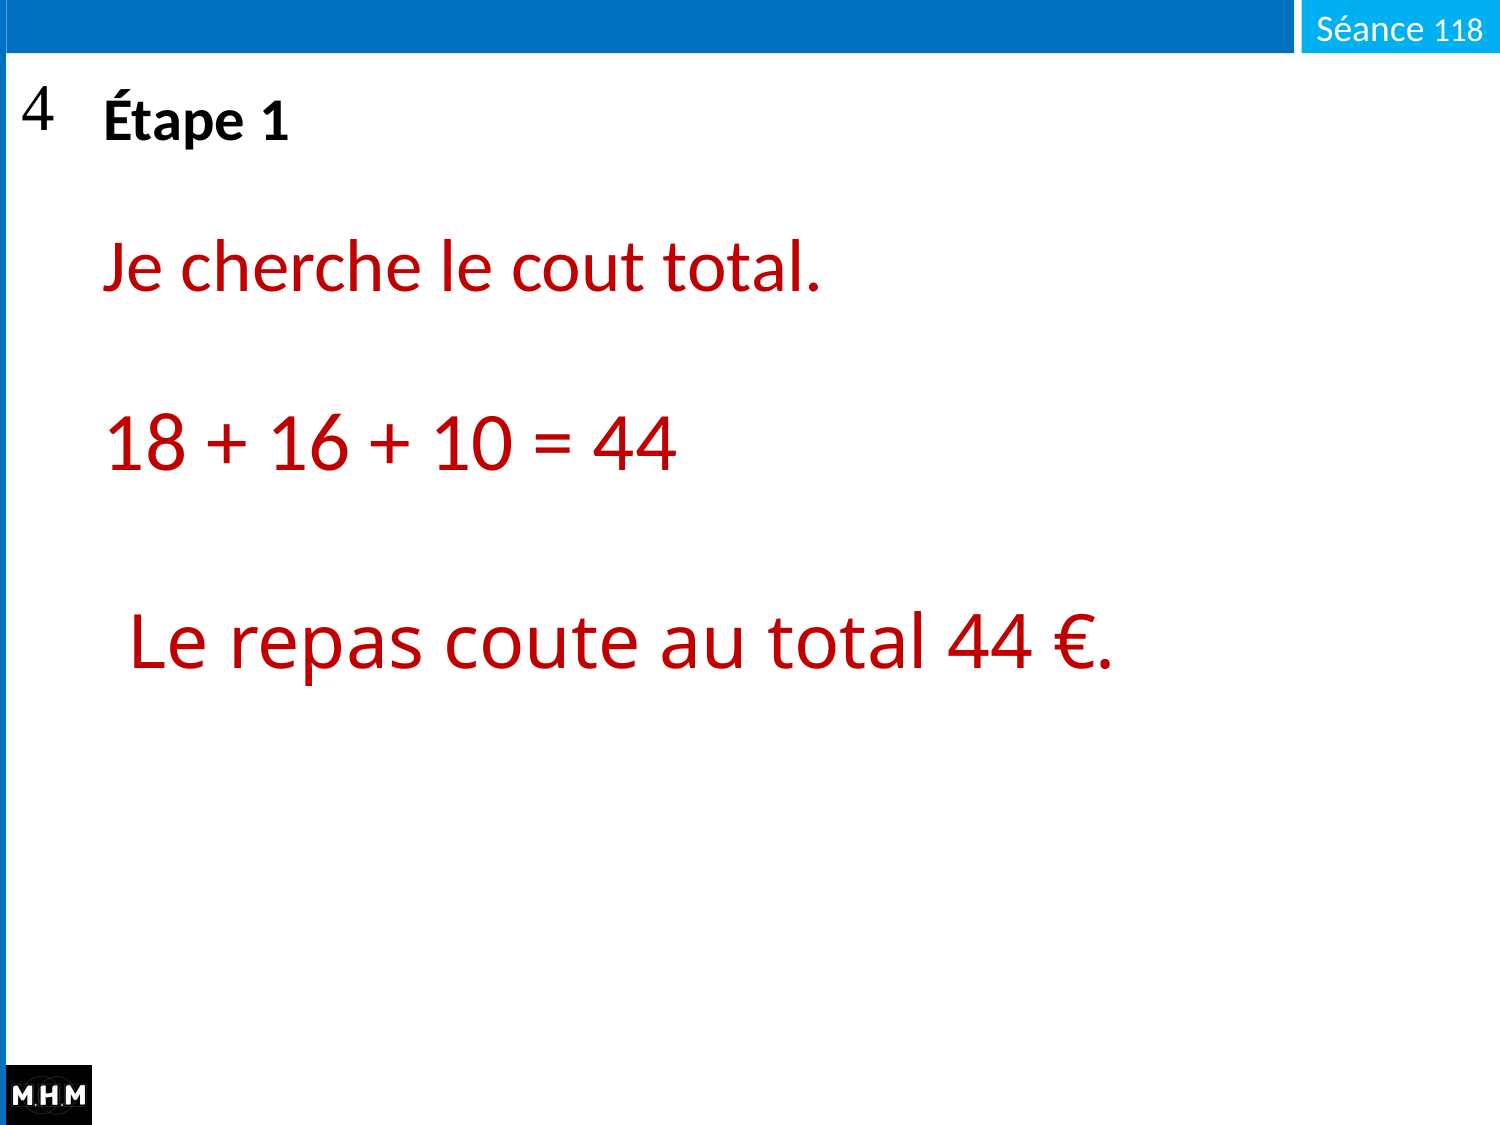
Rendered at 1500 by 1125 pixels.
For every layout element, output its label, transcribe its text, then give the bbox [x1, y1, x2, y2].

text_box Je cherche le cout total. [88, 209, 1321, 315]
text_box 18 + 16 + 10 = 44 [88, 379, 939, 495]
title Étape 1 [88, 35, 1382, 161]
text_box Le repas coute au total 44 €. [112, 586, 1265, 692]
picture [6, 1065, 92, 1125]
